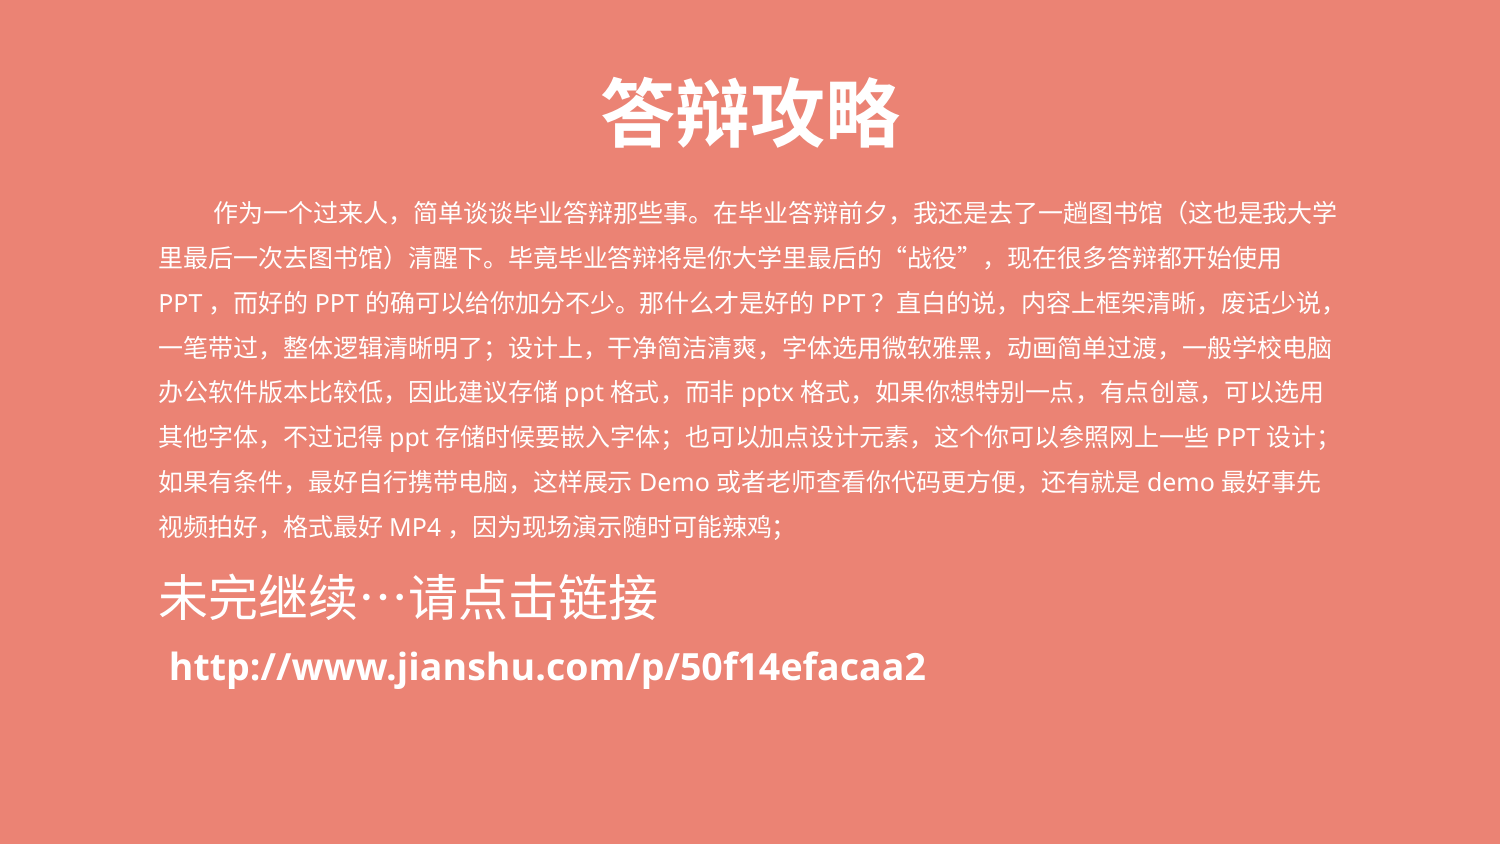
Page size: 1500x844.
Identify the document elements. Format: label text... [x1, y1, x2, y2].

text_box http://www.jianshu.com/p/50f14efacaa2 [154, 635, 942, 695]
text_box 答辩攻略 [585, 58, 915, 164]
text_box 未完继续…请点击链接 [143, 559, 691, 635]
text_box 作为一个过来人，简单谈谈毕业答辩那些事。在毕业答辩前夕，我还是去了一趟图书馆（这也是我大学里最后一次去图书馆）清醒下。毕竟毕业答辩将是你大学里最后的“战役”，现在很多答辩都开始使用PPT，而好的PPT的确可以给你加分不少。那什么才是好的PPT？直白的说，内容上框架清晰，废话少说，一笔带过，整体逻辑清晰明了；设计上，干净简洁清爽，字体选用微软雅黑，动画简单过渡，一般学校电脑办公软件版本比较低，因此建议存储ppt格式，而非pptx格式，如果你想特别一点，有点创意，可以选用其他字体，不过记得ppt存储时候要嵌入字体；也可以加点设计元素，这个你可以参照网上一些PPT设计；如果有条件，最好自行携带电脑，这样展示Demo或者老师查看你代码更方便，还有就是demo最好事先视频拍好，格式最好MP4，因为现场演示随时可能辣鸡； [143, 175, 1357, 549]
